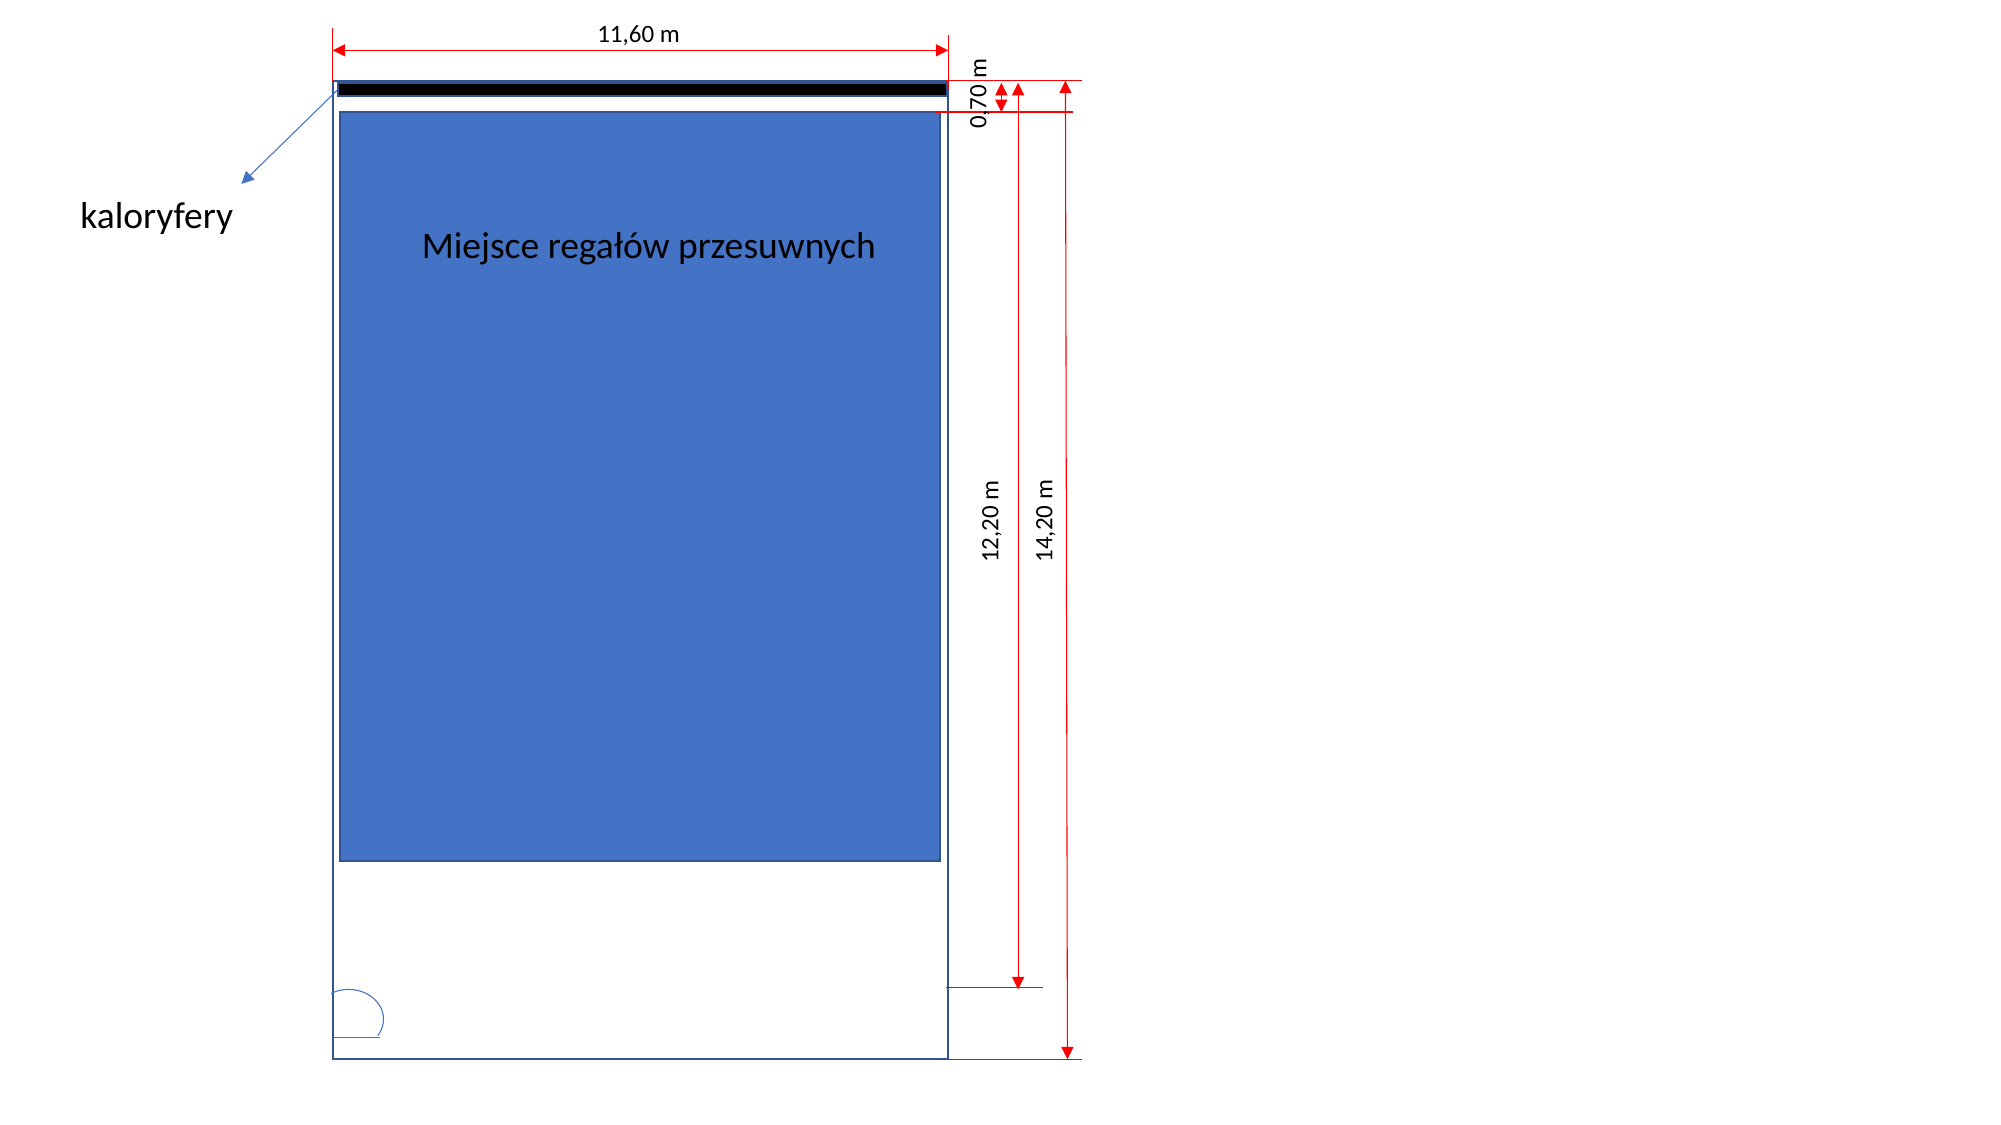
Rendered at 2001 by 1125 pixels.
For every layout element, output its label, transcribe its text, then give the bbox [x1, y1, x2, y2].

text_box [330, 988, 385, 1036]
text_box 12,20 m [965, 419, 1011, 578]
text_box [332, 80, 948, 89]
text_box 11,60 m [582, 51, 741, 55]
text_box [241, 89, 339, 184]
text_box 0,70 m [954, 36, 999, 80]
text_box [337, 82, 948, 97]
text_box [332, 113, 949, 1060]
text_box 0,70 m [954, 81, 999, 111]
text_box 0,70 m [954, 113, 999, 144]
text_box Miejsce regałów przesuwnych [407, 213, 898, 274]
text_box [339, 89, 949, 111]
text_box [339, 111, 941, 862]
text_box kaloryfery [65, 183, 263, 244]
text_box 11,60 m [582, 10, 741, 50]
text_box 14,20 m [1020, 419, 1065, 578]
